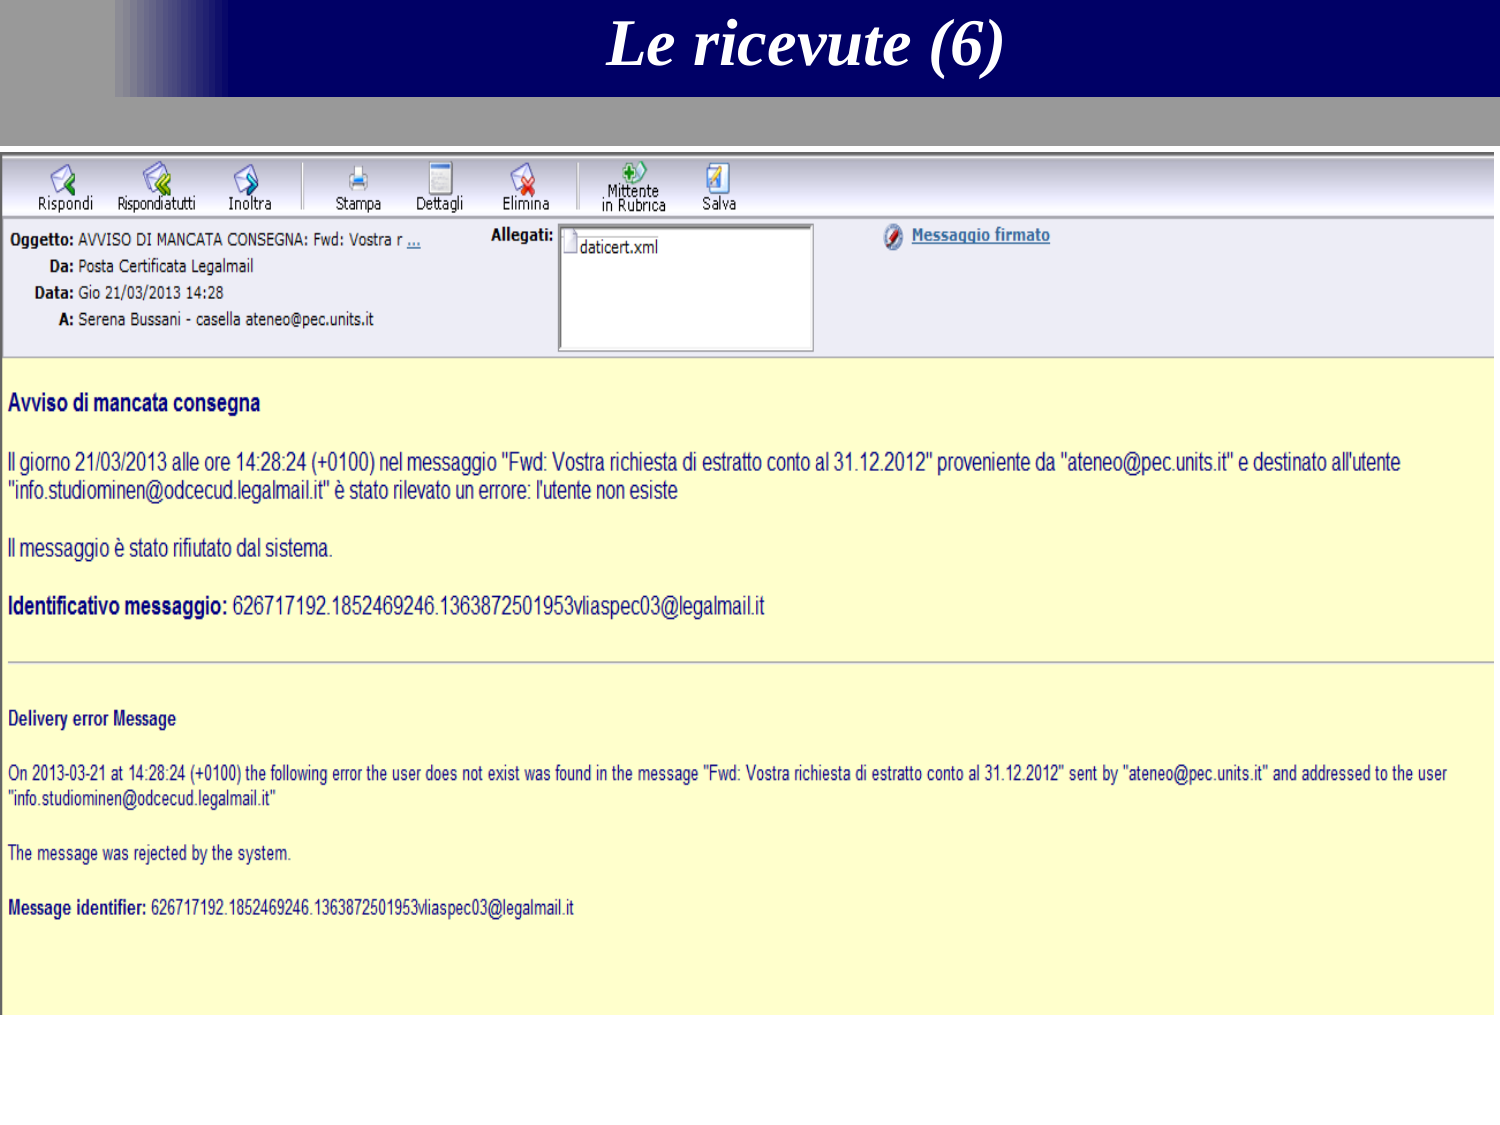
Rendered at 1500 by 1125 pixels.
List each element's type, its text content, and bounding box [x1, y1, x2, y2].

text_box Le ricevute (6) [93, 0, 1500, 129]
picture [0, 0, 1500, 1125]
